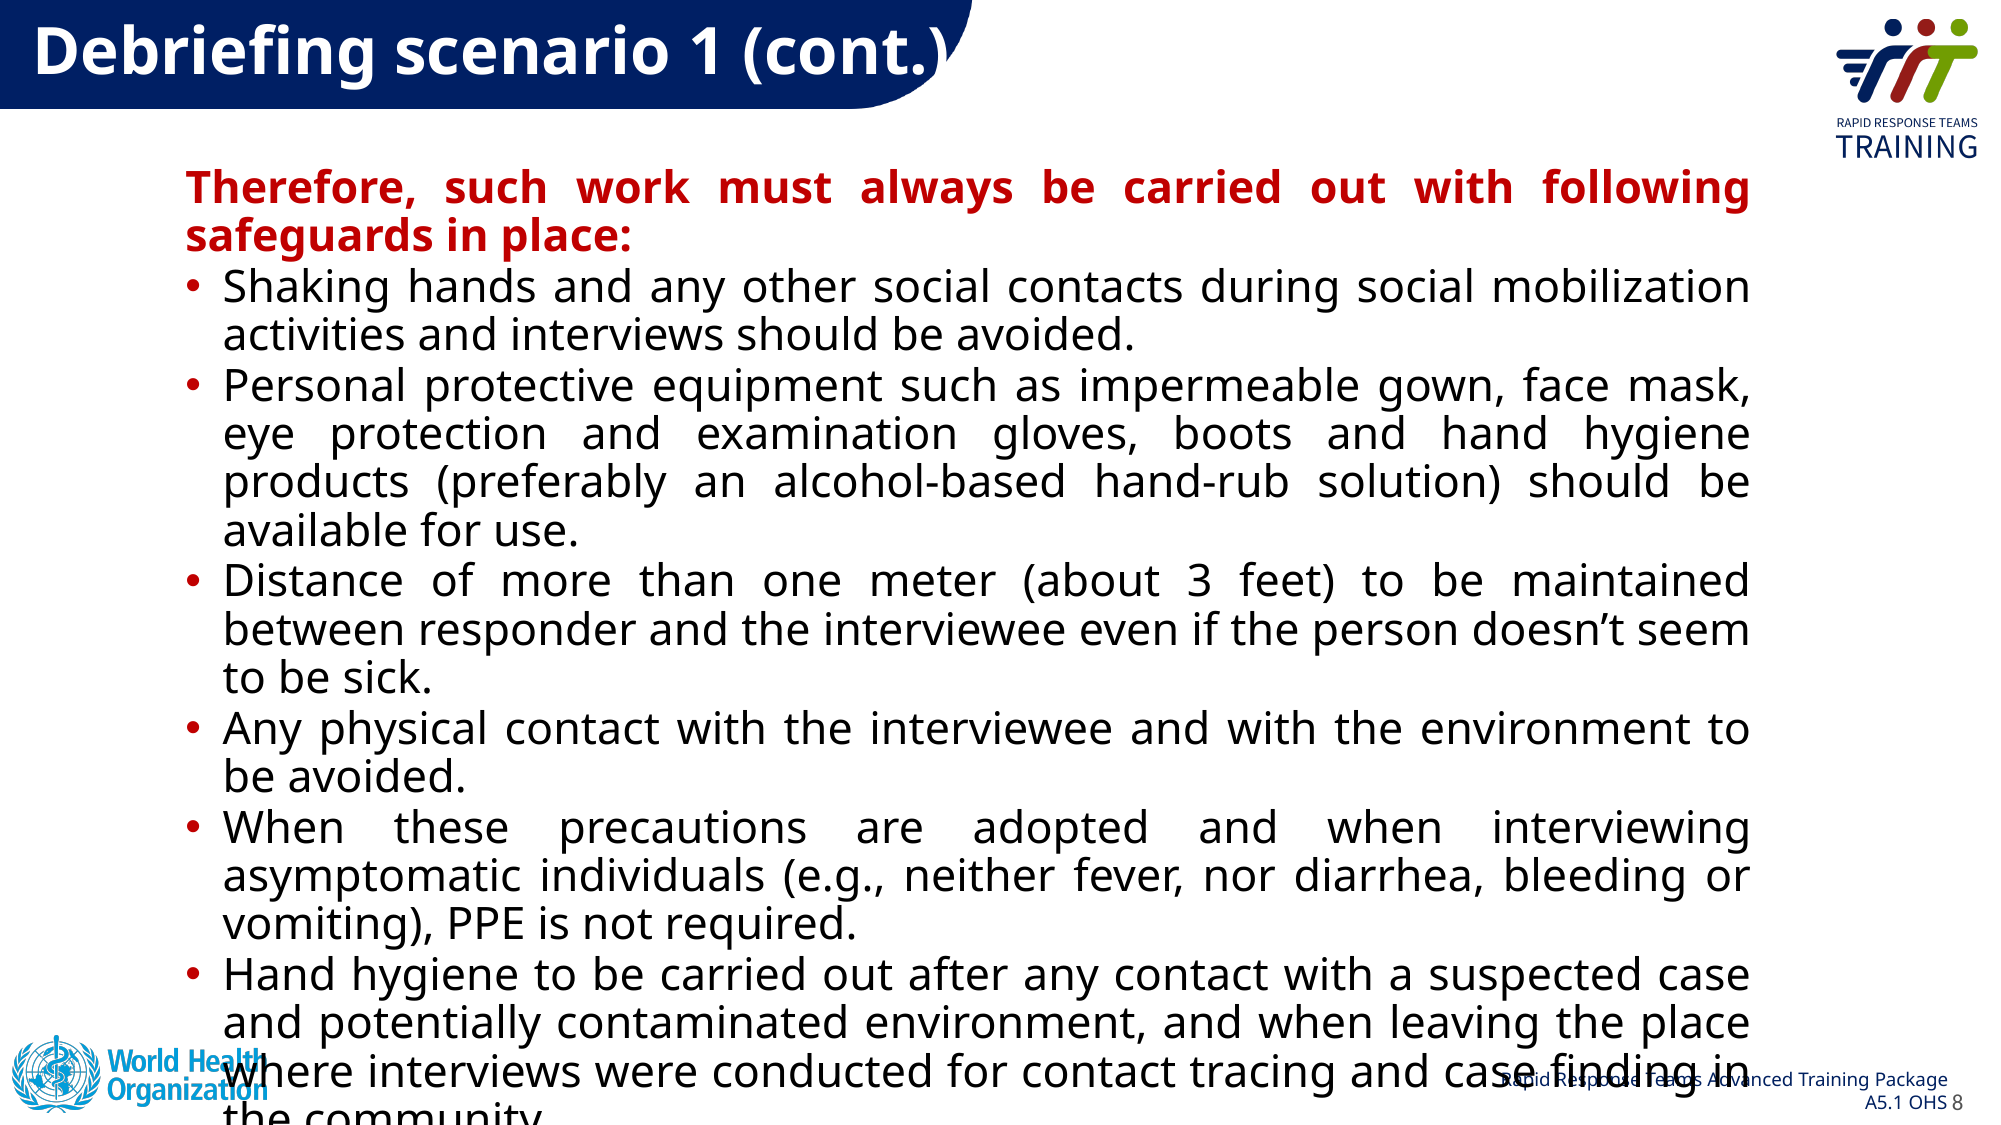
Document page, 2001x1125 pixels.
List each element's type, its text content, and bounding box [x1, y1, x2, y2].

title Debriefing scenario 1 (cont.) [24, 0, 1073, 107]
list Therefore, such work must always be carried out with following safeguards in place: Shaking hands and any other social contacts during social mobilization activities and interviews should be avoided. Personal protective equipment such as impermeable gown, face mask, eye protection and examination gloves, boots and hand hygiene products (preferably an alcohol-based hand-rub solution) should be available for use. Distance of more than one meter (about 3 feet) to be maintained between responder and the interviewee even if the person doesn’t seem to be sick. Any physical contact with the interviewee and with the environment to be avoided. When these precautions are adopted and when interviewing asymptomatic individuals (e.g., neither fever, nor diarrhea, bleeding or vomiting), PPE is not required. Hand hygiene to be carried out after any contact with a suspected case and potentially contaminated environment, and when leaving the place where interviews were conducted for contact tracing and case finding in the community. [177, 156, 1763, 1107]
picture [0, 0, 973, 109]
picture [1835, 19, 1978, 167]
picture [12, 1035, 267, 1113]
slide_number 8 [1882, 1037, 1912, 1082]
picture [12, 1083, 48, 1113]
picture [58, 1050, 64, 1058]
